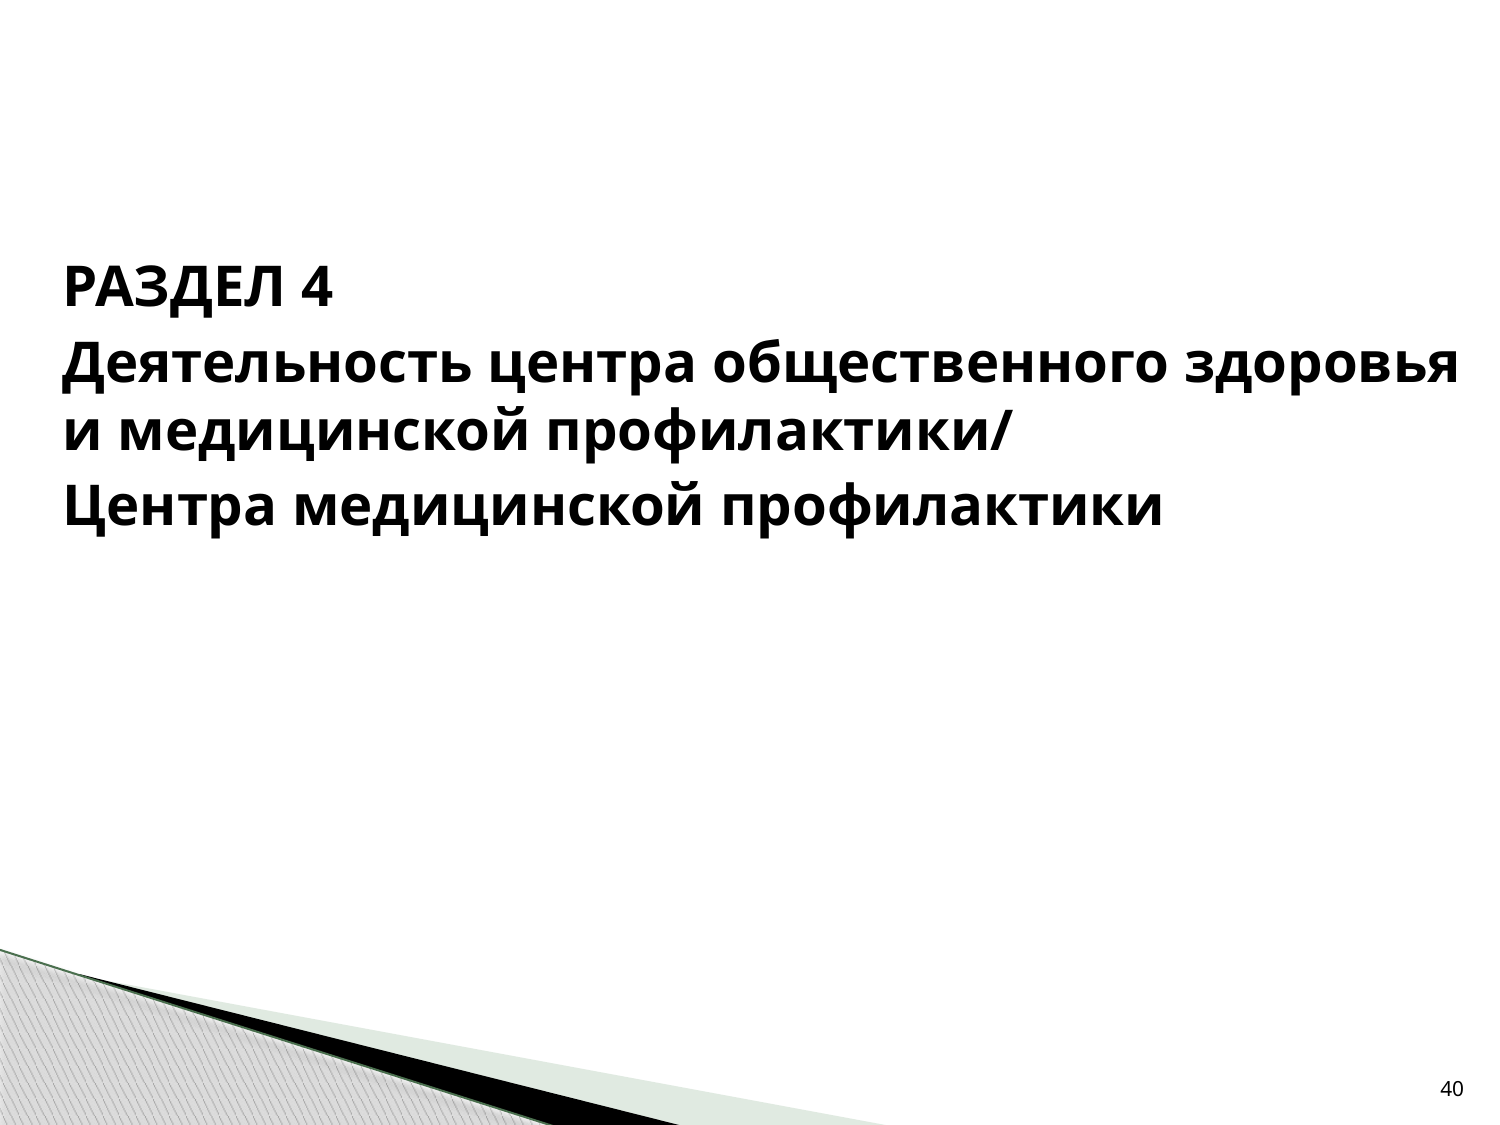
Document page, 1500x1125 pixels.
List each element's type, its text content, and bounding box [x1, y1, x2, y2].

slide_number 40 [1418, 1051, 1479, 1112]
table_cell [0, 953, 29, 964]
list РАЗДЕЛ 4 Деятельность центра общественного здоровья и медицинской профилактики/ Центра медицинской профилактики [29, 242, 1479, 986]
table_cell [100, 986, 542, 1125]
table_cell [174, 1013, 525, 1125]
